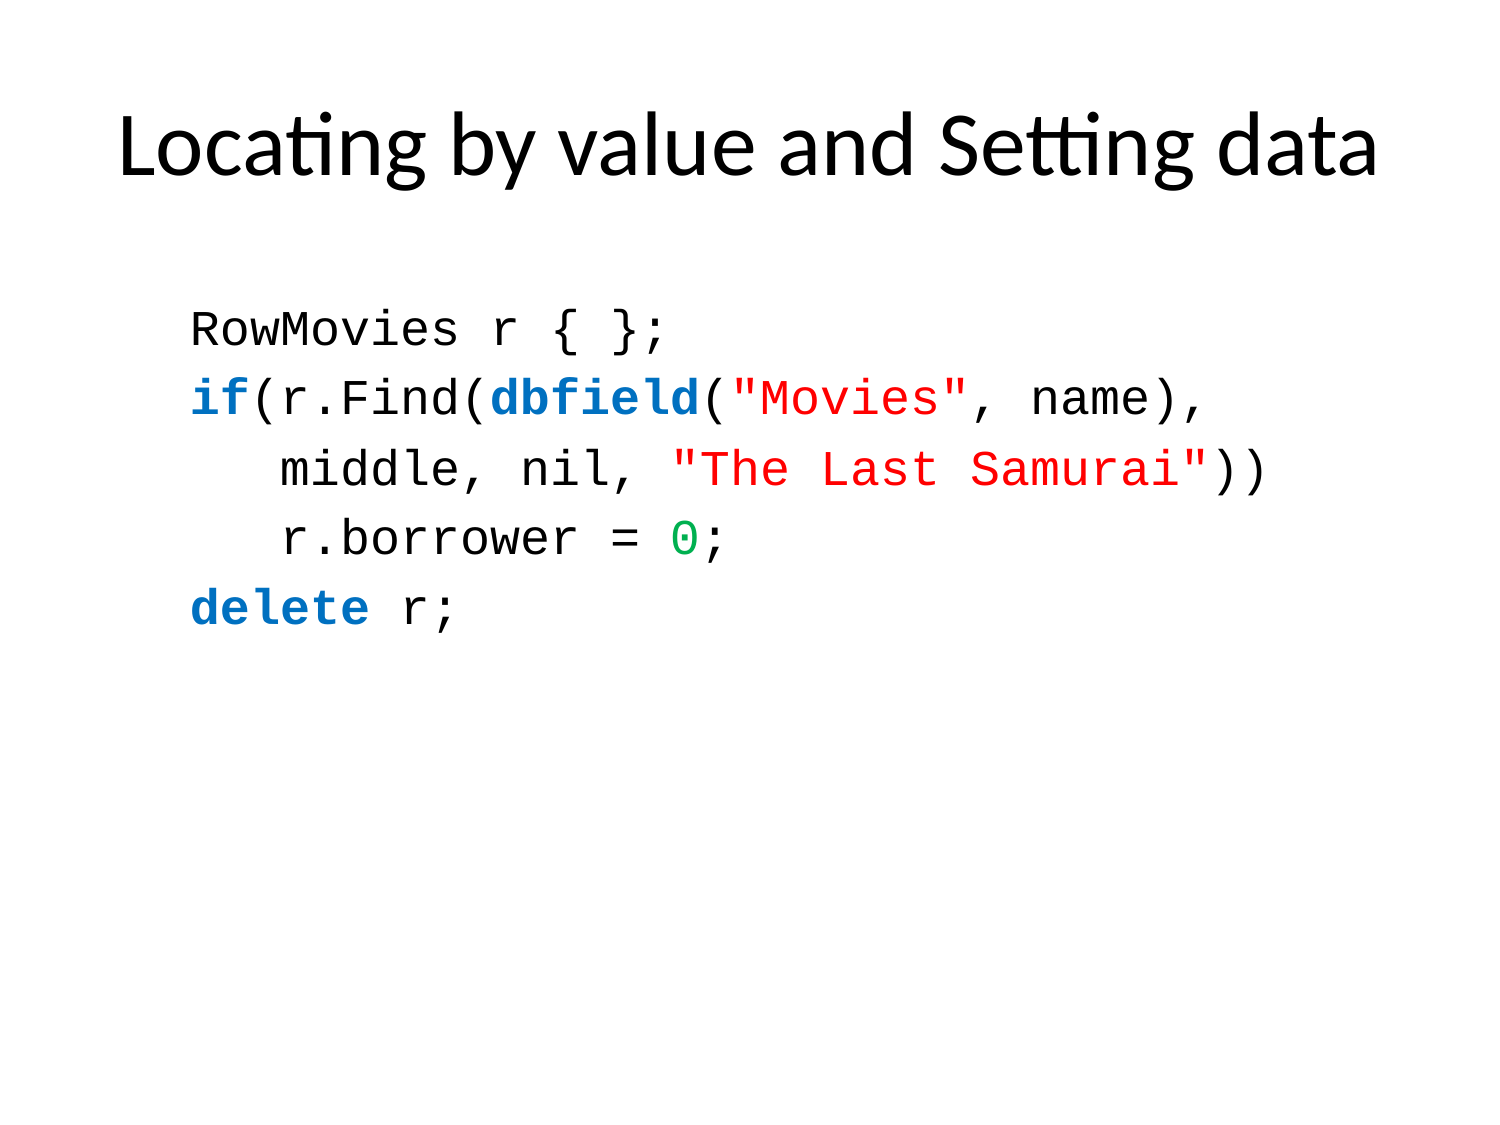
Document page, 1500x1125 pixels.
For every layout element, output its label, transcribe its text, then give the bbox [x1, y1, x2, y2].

list RowMovies r { }; if(r.Find(dbfield("Movies", name), middle, nil, "The Last Samurai")) r.borrower = 0; delete r; [174, 287, 1313, 663]
title Locating by value and Setting data [75, 45, 1425, 233]
